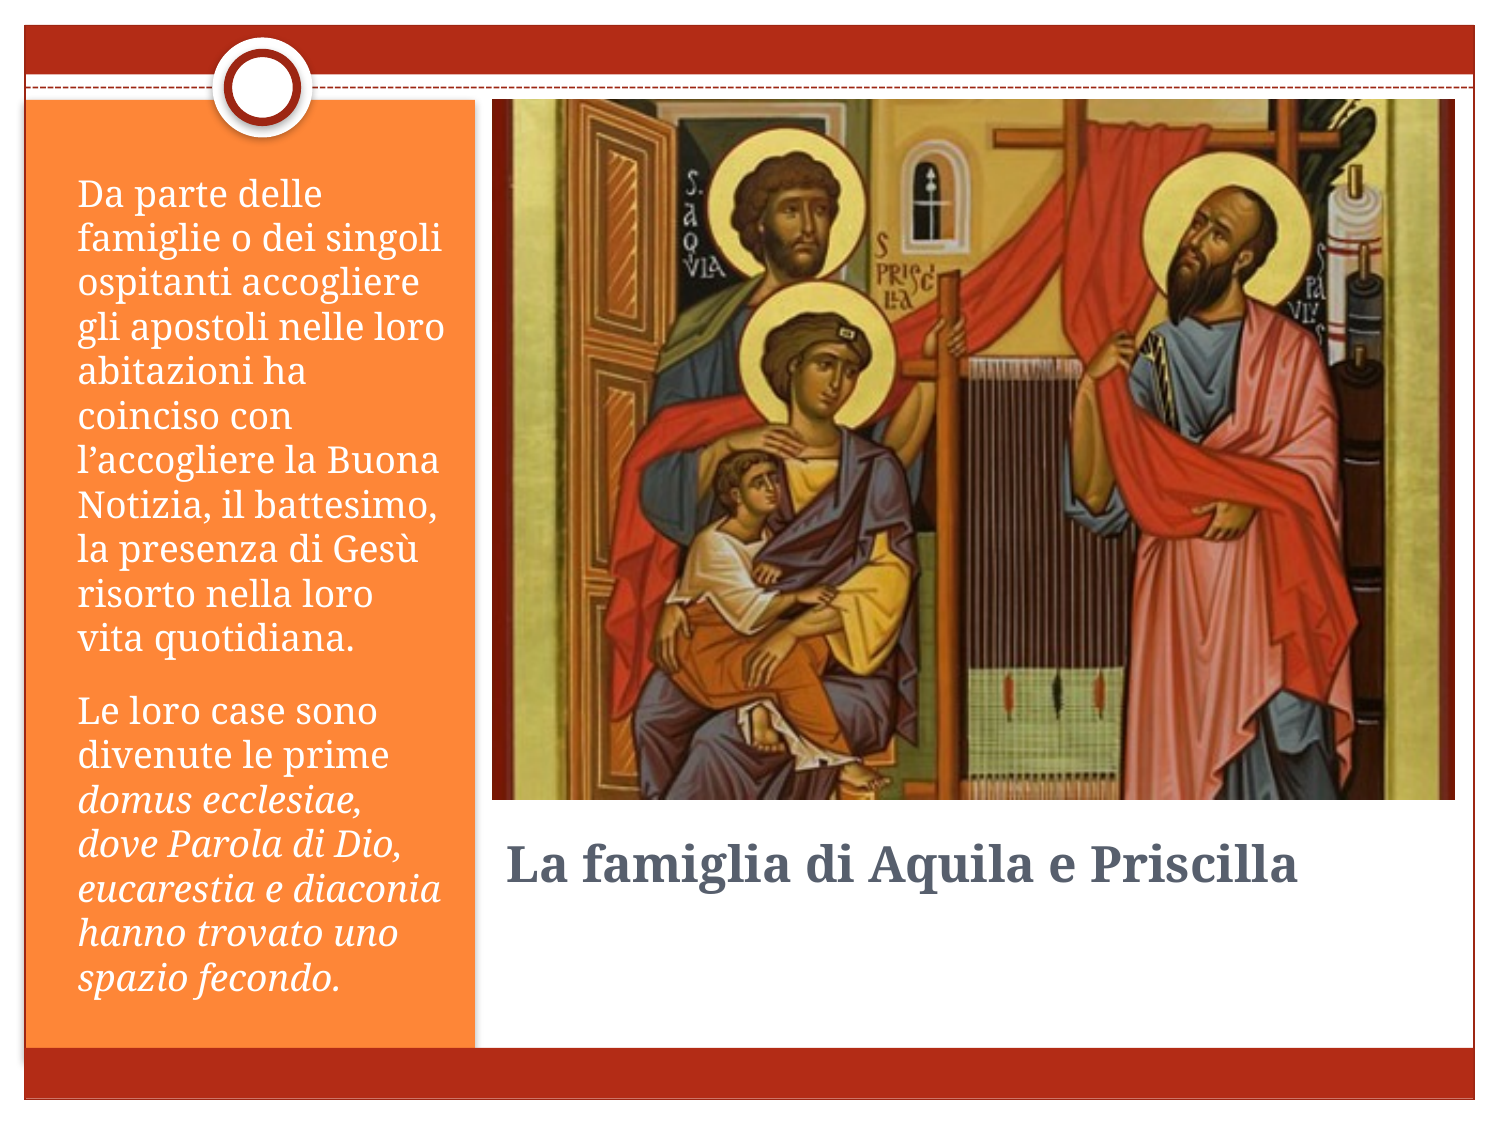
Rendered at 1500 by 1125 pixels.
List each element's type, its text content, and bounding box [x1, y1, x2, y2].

list Da parte delle famiglie o dei singoli ospitanti accogliere gli apostoli nelle loro abitazioni ha coinciso con l’accogliere la Buona Notizia, il battesimo, la presenza di Gesù risorto nella loro vita quotidiana. Le loro case sono divenute le prime domus ecclesiae, dove Parola di Dio, eucarestia e diaconia hanno trovato uno spazio fecondo. [62, 162, 463, 1025]
picture [491, 99, 1455, 801]
title La famiglia di Aquila e Priscilla [492, 825, 1455, 1025]
